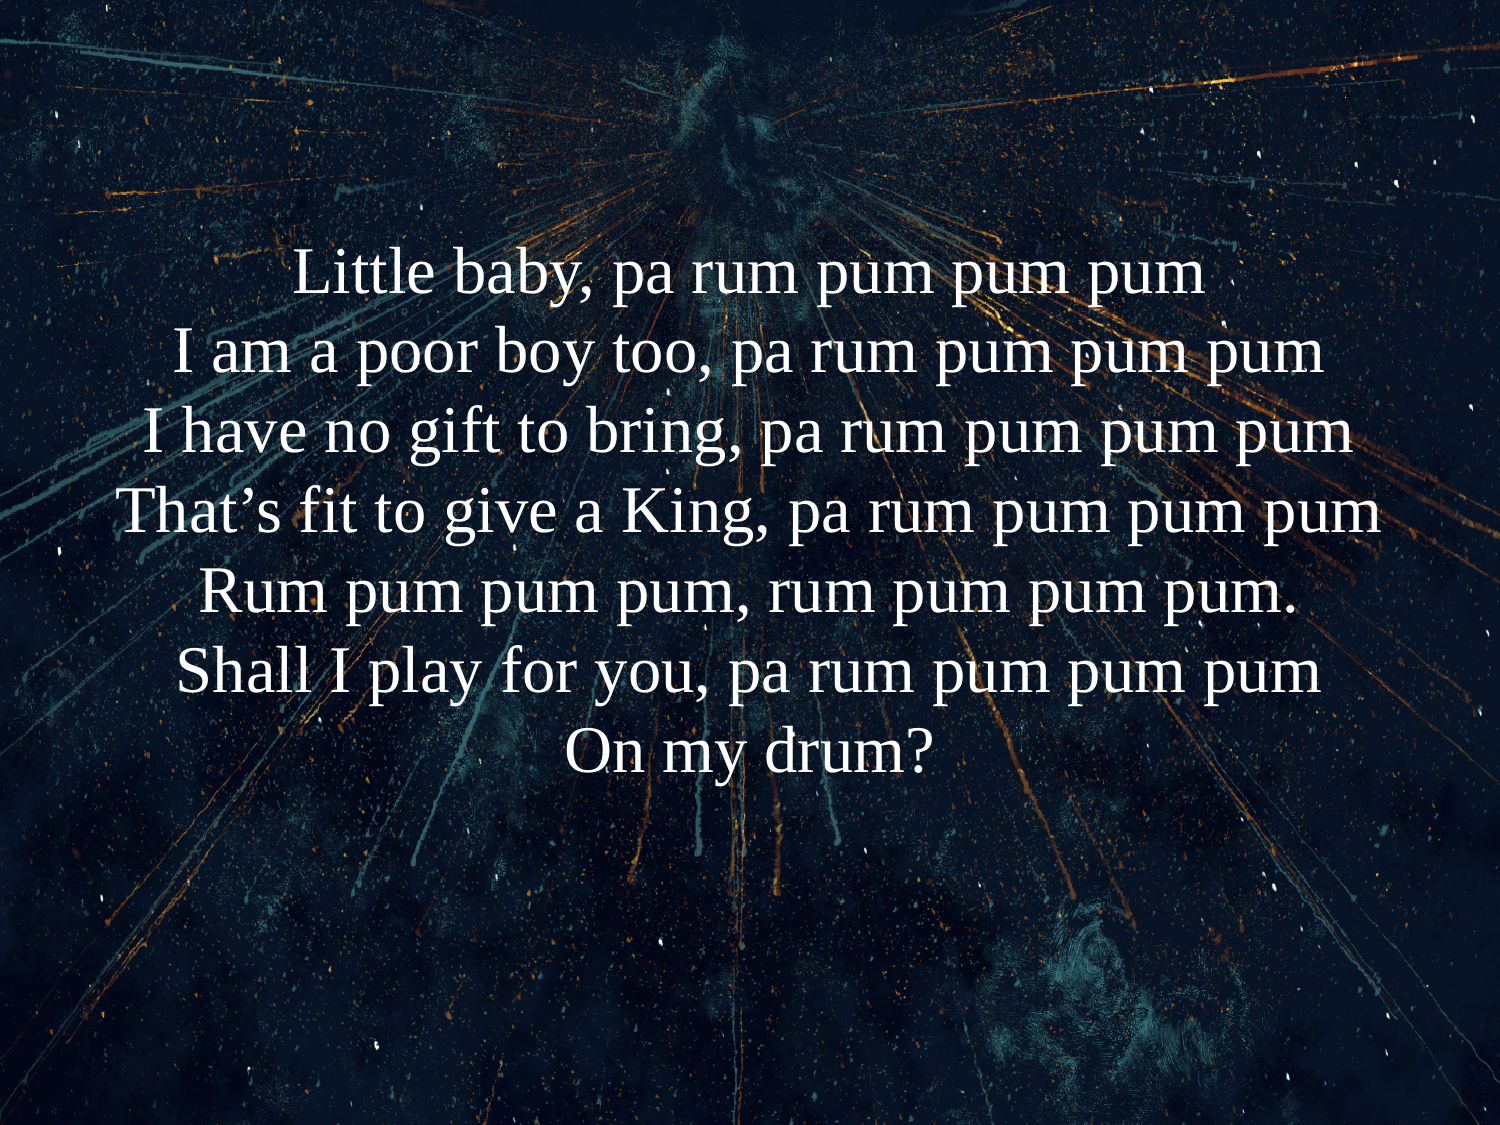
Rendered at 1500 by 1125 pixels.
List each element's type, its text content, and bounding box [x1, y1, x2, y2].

title Little baby, pa rum pum pum pum I am a poor boy too, pa rum pum pum pum I have no gift to bring, pa rum pum pum pum That’s fit to give a King, pa rum pum pum pum Rum pum pum pum, rum pum pum pum. Shall I play for you, pa rum pum pum pum On my drum? [62, 412, 1438, 600]
picture [0, 0, 1500, 1125]
